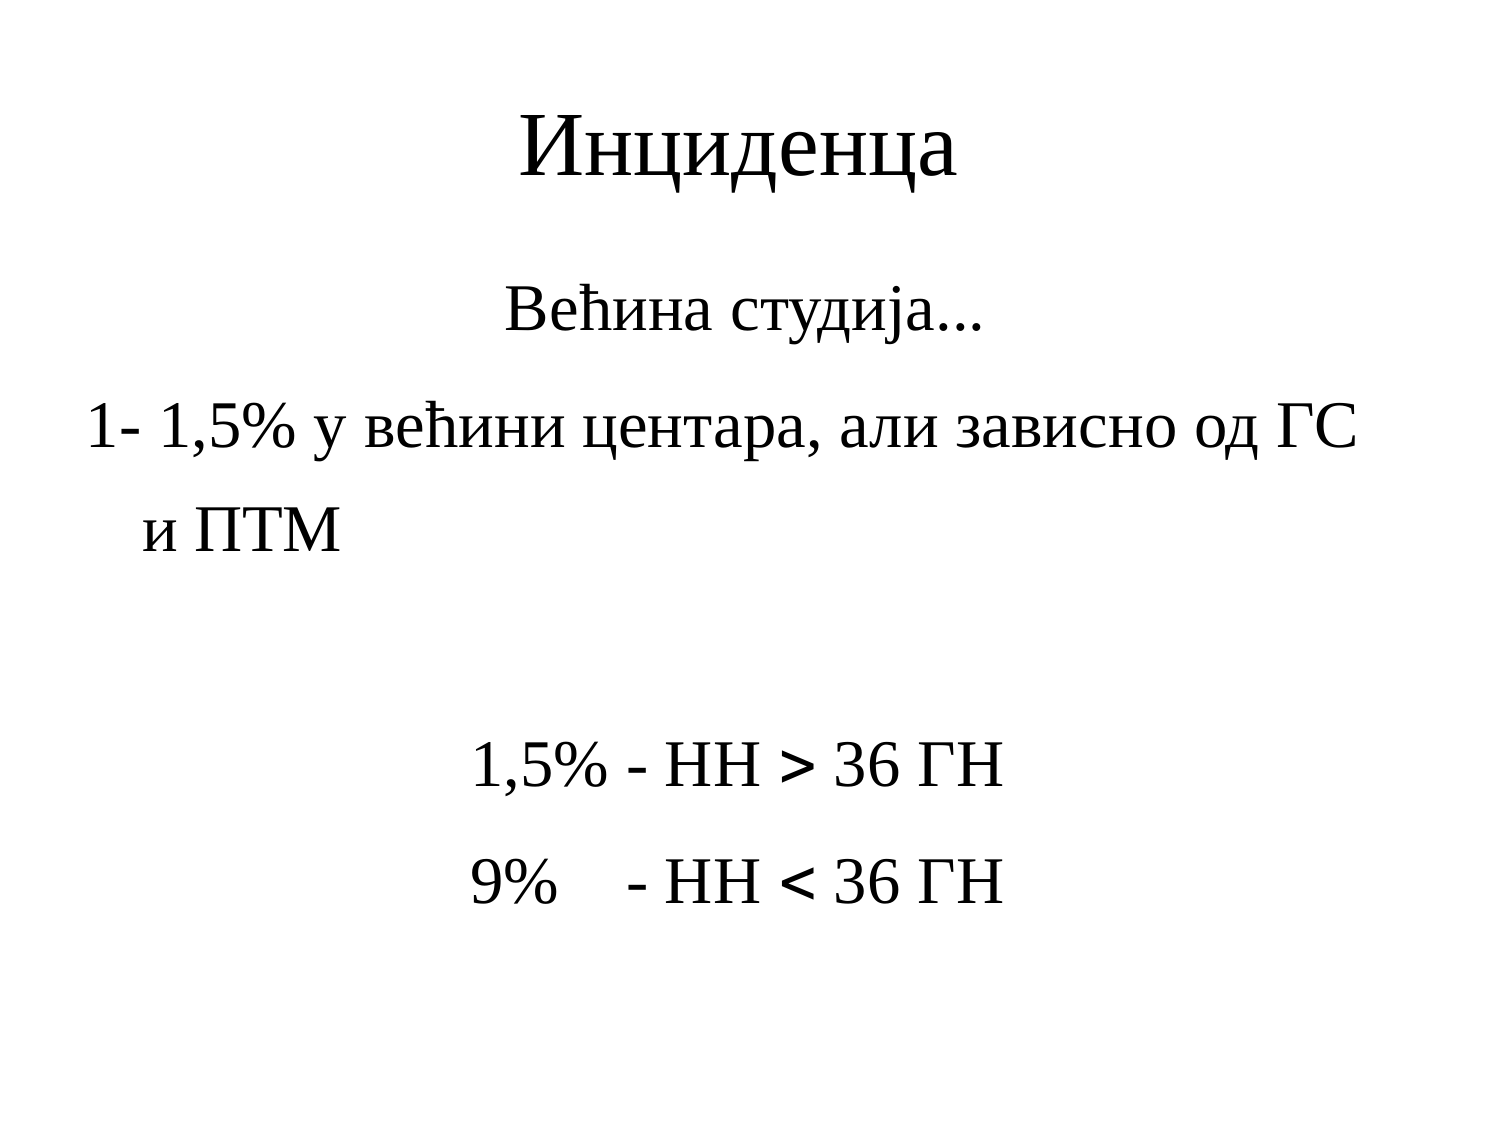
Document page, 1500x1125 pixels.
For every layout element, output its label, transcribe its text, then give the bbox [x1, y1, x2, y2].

list Већина студија... 1- 1,5% у већини центара, али зависно од ГС и ПТМ 1,5% - НН  36 ГН 9% - НН  36 ГН [70, 232, 1421, 975]
title Инциденца [75, 45, 1425, 233]
